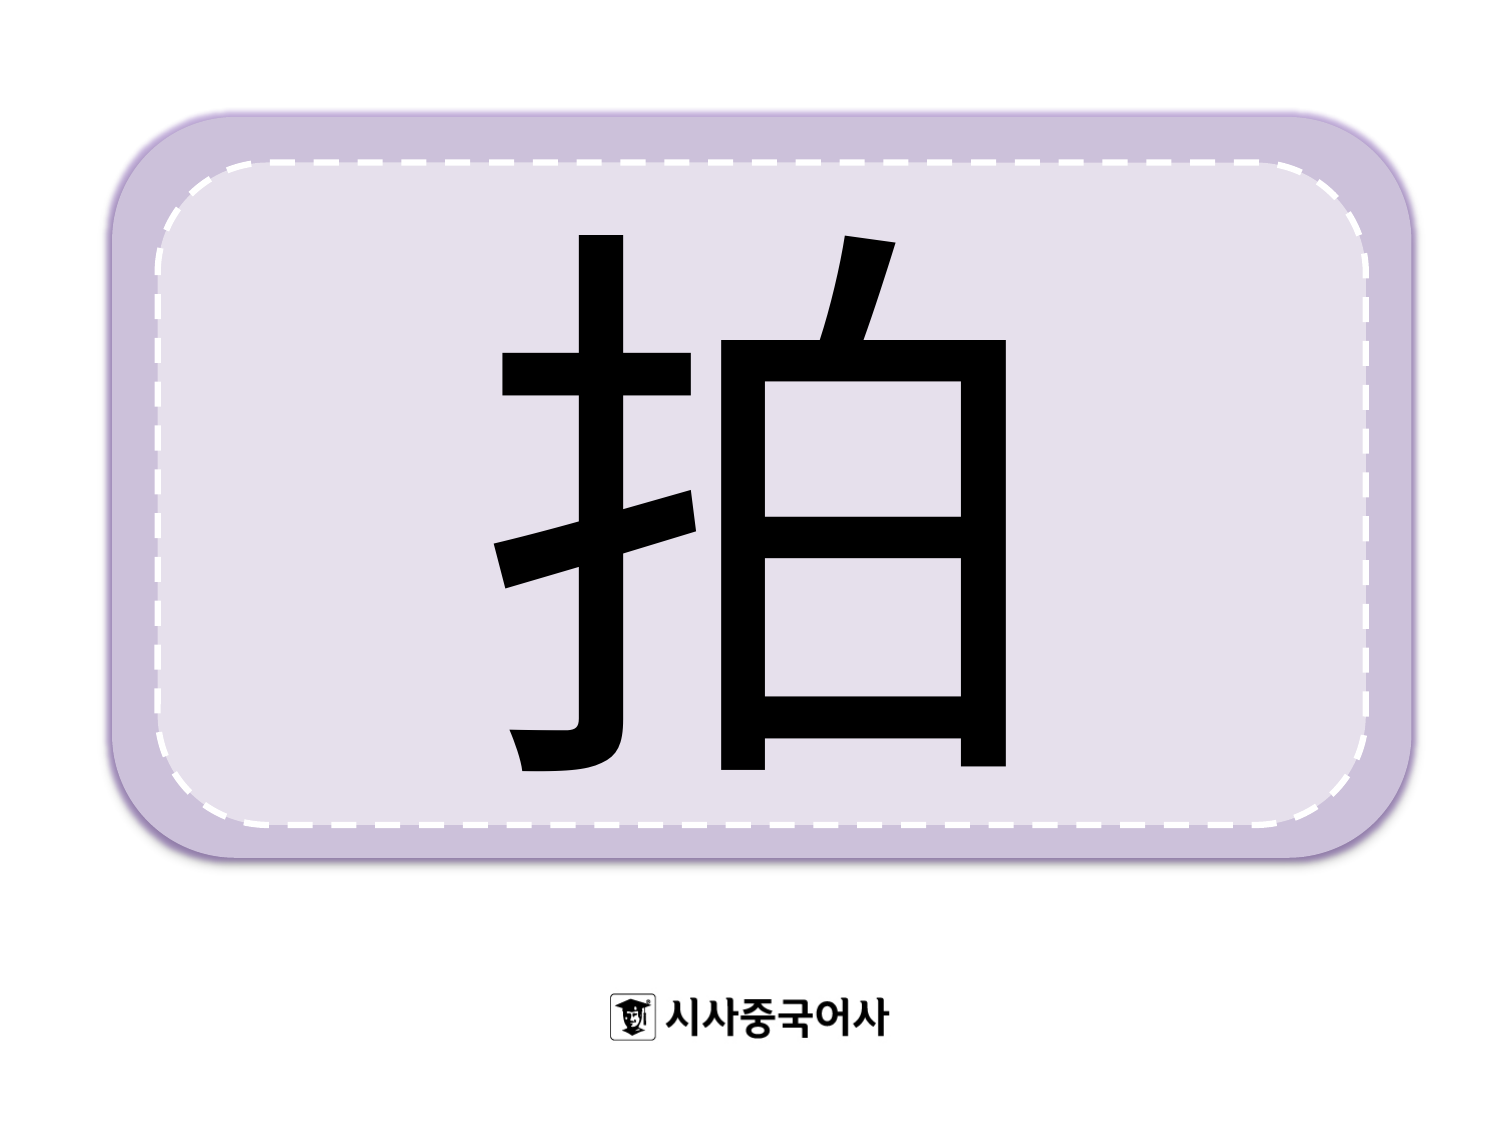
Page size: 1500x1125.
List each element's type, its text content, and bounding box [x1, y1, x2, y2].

text_box 拍 [162, 160, 1371, 824]
picture [602, 987, 898, 1047]
